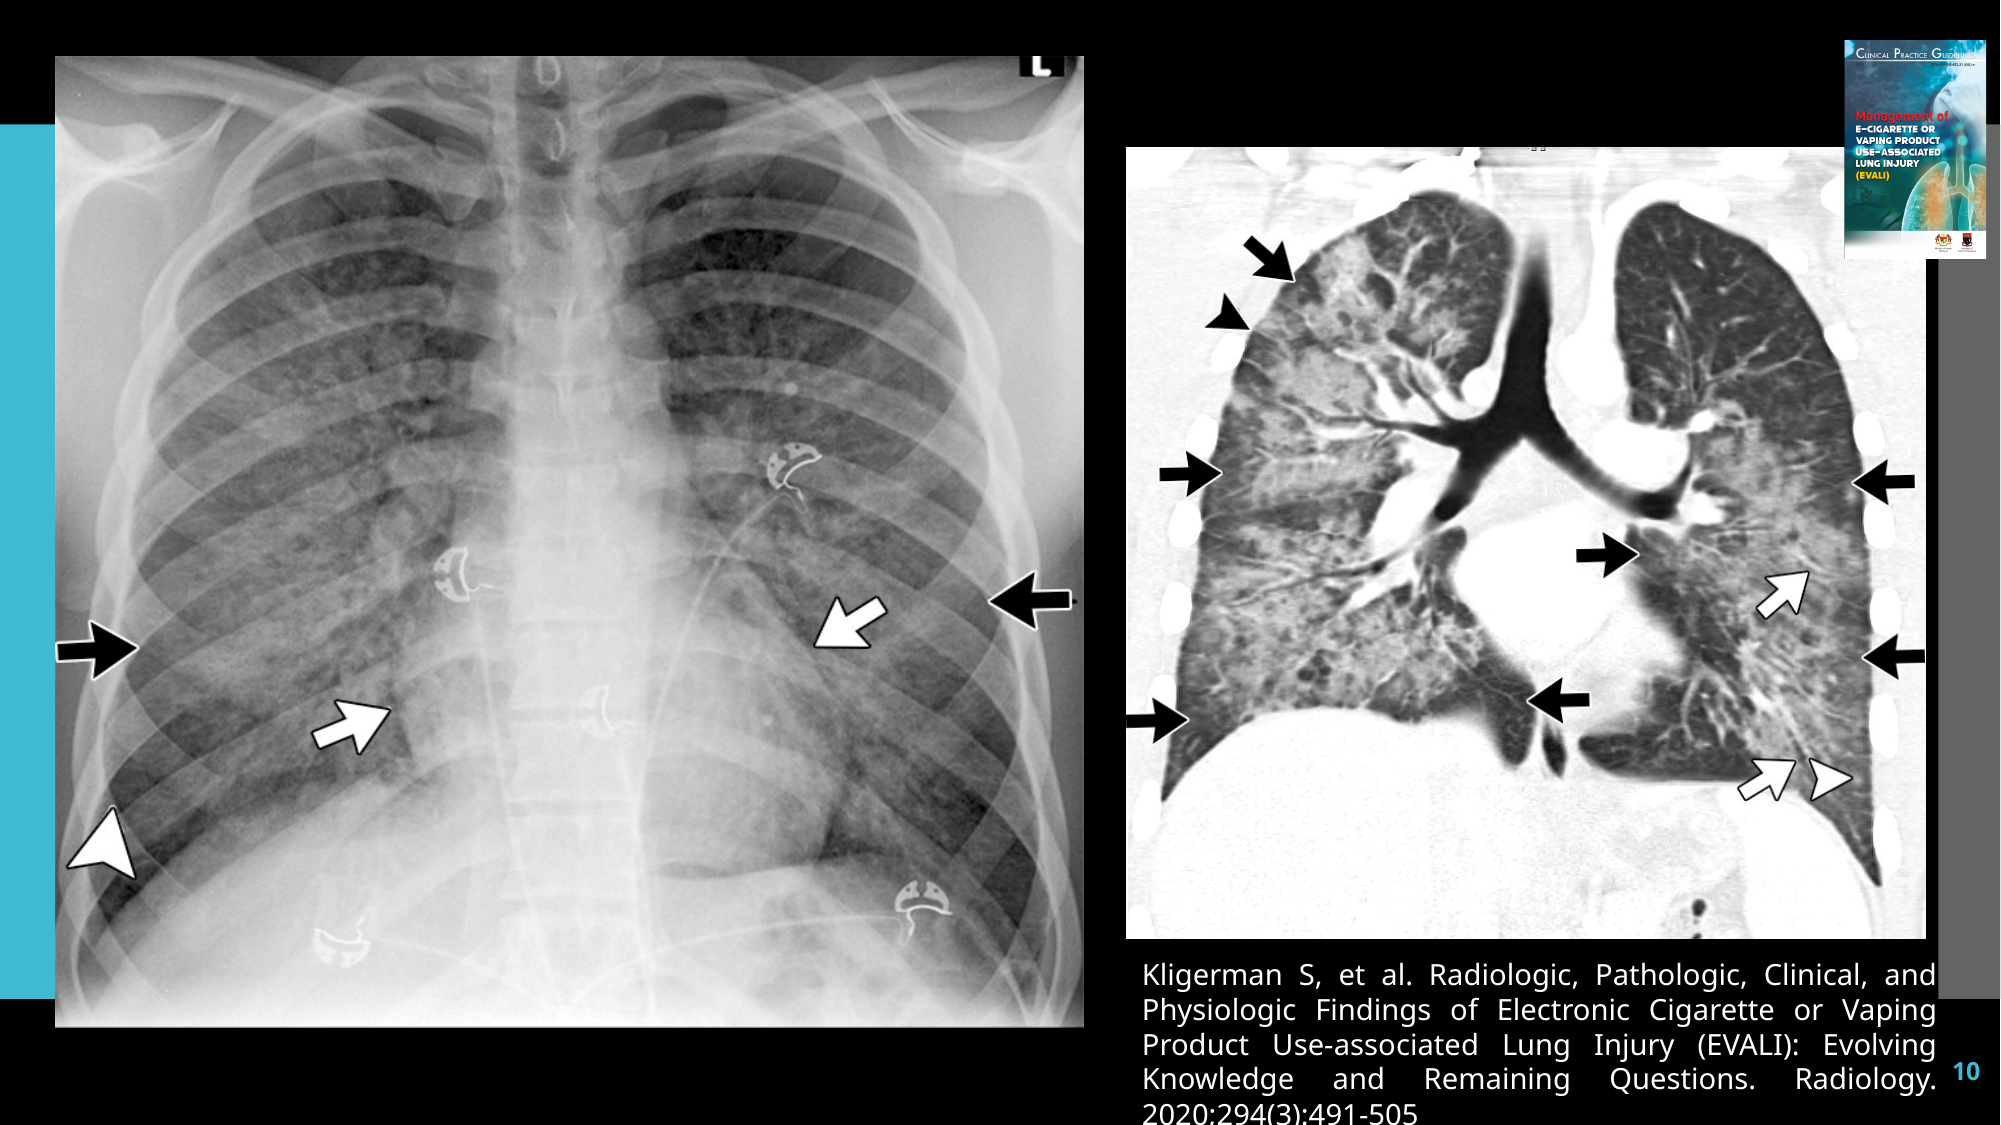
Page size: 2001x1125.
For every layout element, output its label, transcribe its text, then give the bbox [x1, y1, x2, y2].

picture [1126, 40, 1987, 940]
slide_number 10 [1953, 1042, 1996, 1103]
picture [55, 56, 1084, 1028]
text_box Kligerman S, et al. Radiologic, Pathologic, Clinical, and Physiologic Findings of Electronic Cigarette or Vaping Product Use-associated Lung Injury (EVALI): Evolving Knowledge and Remaining Questions. Radiology. 2020;294(3):491-505 [1126, 948, 1953, 1110]
